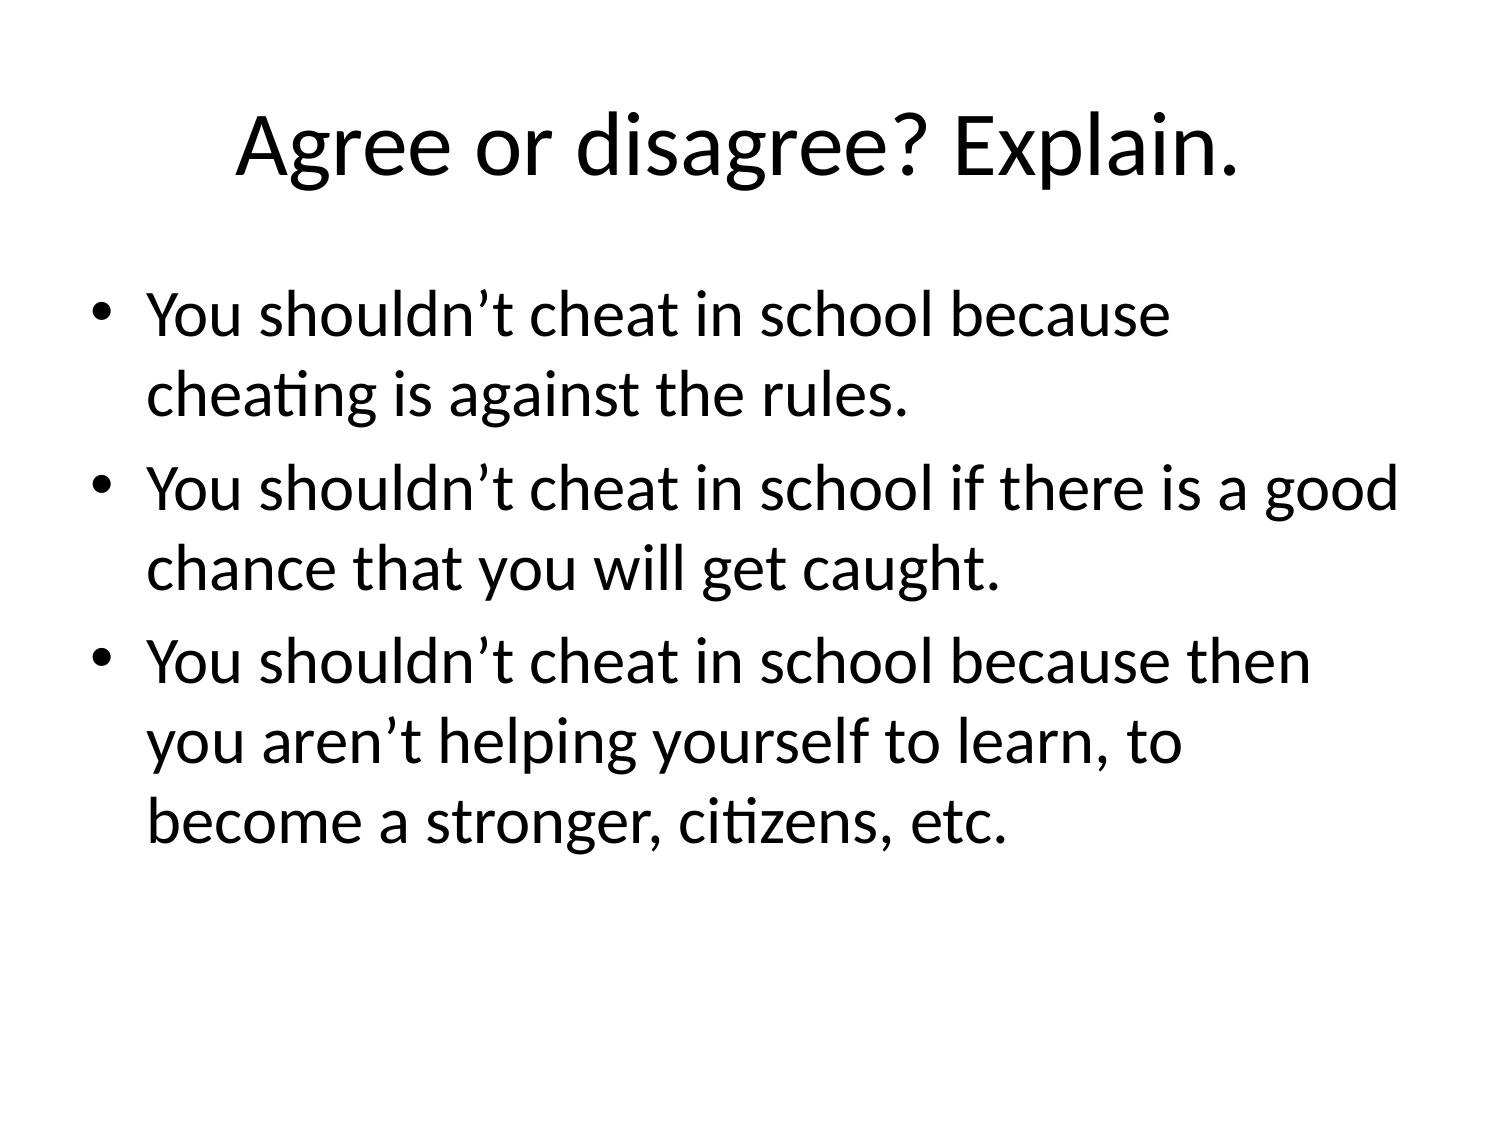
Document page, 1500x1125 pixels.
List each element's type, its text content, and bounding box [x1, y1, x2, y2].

title Agree or disagree? Explain. [75, 45, 1425, 233]
list You shouldn’t cheat in school because cheating is against the rules. You shouldn’t cheat in school if there is a good chance that you will get caught. You shouldn’t cheat in school because then you aren’t helping yourself to learn, to become a stronger, citizens, etc. [75, 262, 1425, 1005]
